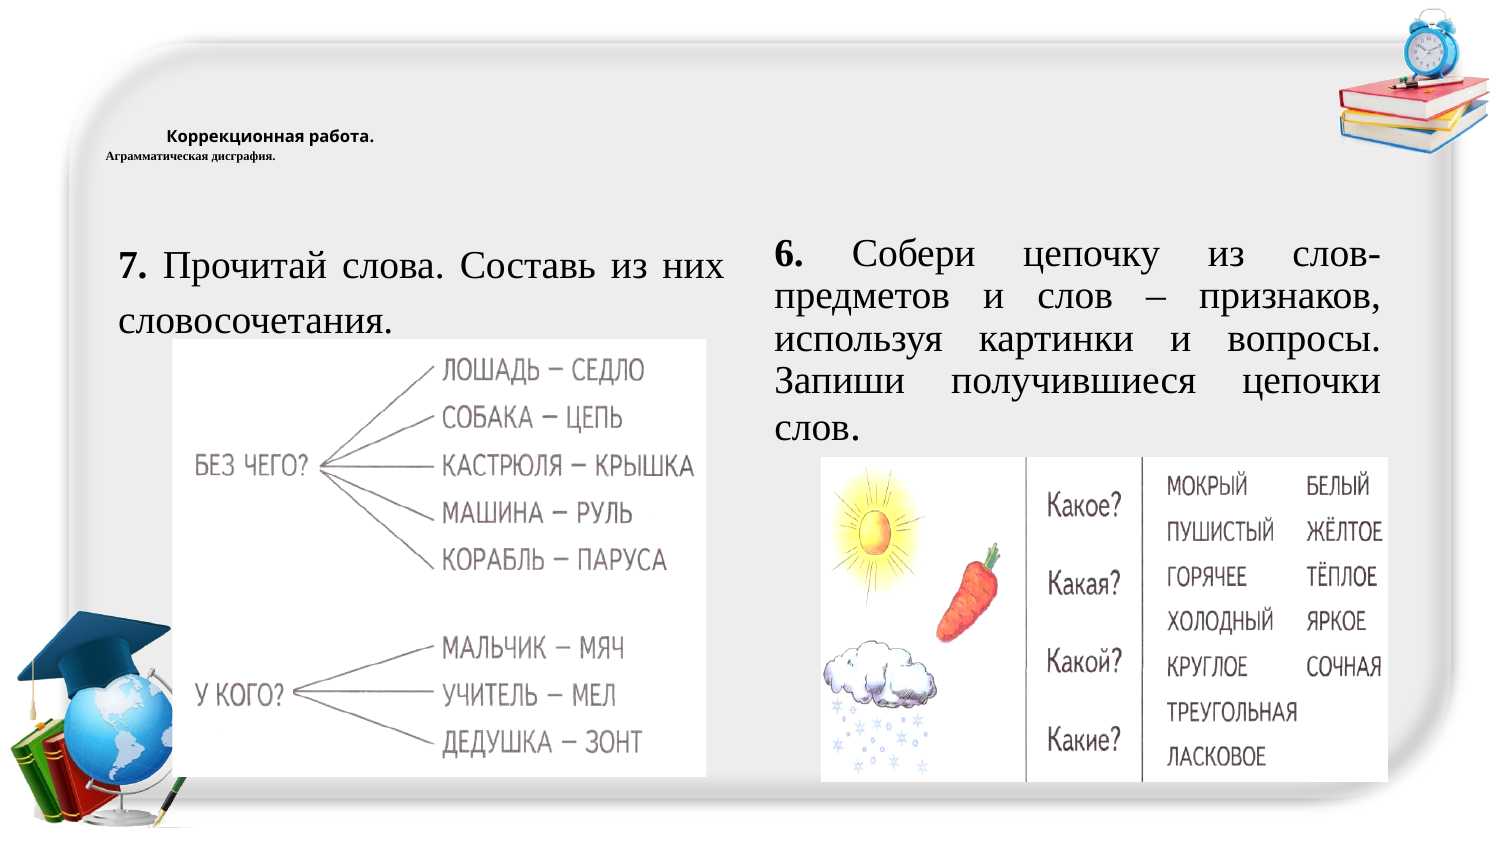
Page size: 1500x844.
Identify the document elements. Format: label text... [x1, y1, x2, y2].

picture [1316, 0, 1500, 167]
list 6. Собери цепочку из слов-предметов и слов – признаков, используя картинки и вопросы. Запиши получившиеся цепочки слов. [759, 224, 1397, 760]
list 7. Прочитай слова. Составь из них словосочетания. [103, 224, 741, 760]
picture [820, 457, 1388, 782]
picture [0, 339, 707, 844]
title Коррекционная работа. Аграмматическая дисграфия. [75, 114, 1425, 186]
